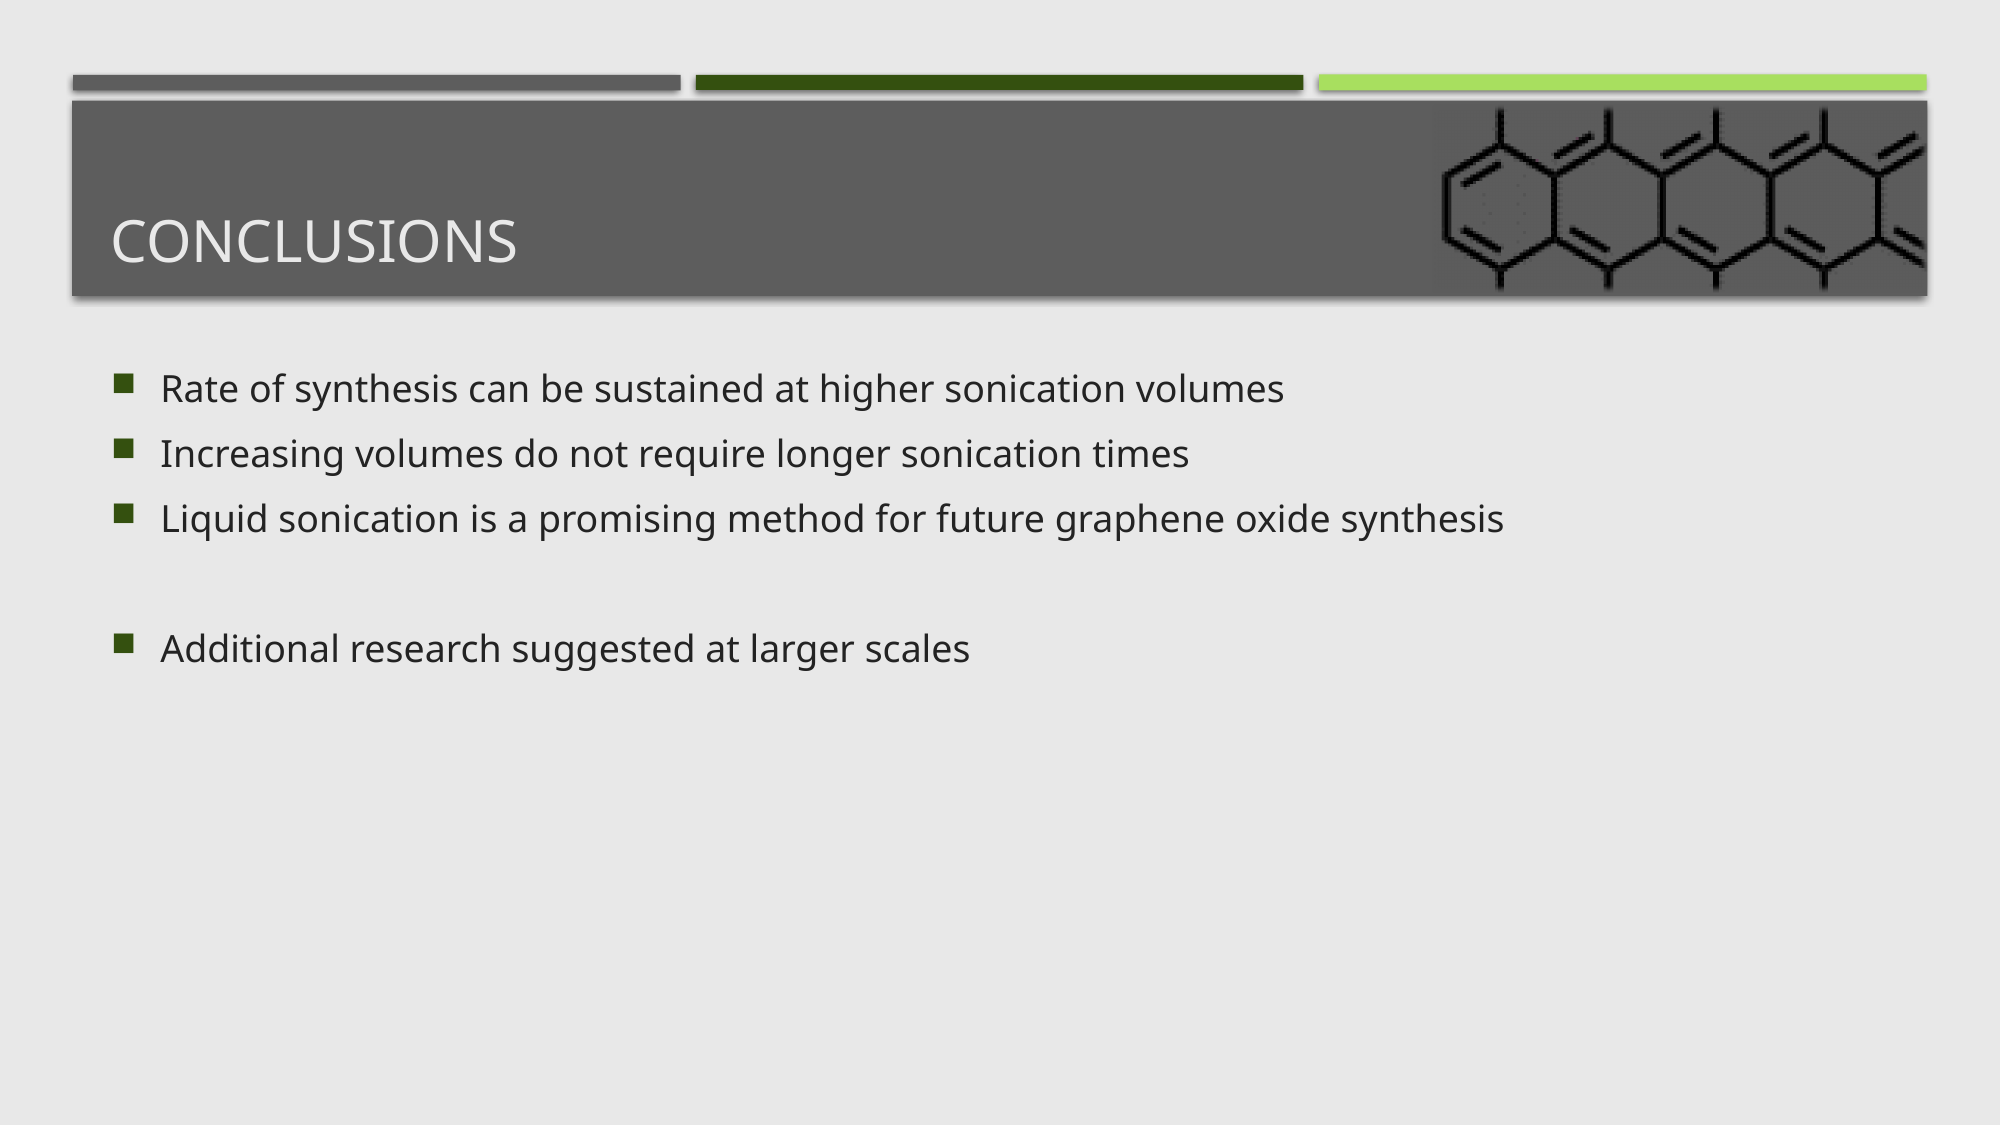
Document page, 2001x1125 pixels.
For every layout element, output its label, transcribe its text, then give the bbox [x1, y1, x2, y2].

title conclusions [95, 115, 1425, 282]
list Rate of synthesis can be sustained at higher sonication volumes Increasing volumes do not require longer sonication times Liquid sonication is a promising method for future graphene oxide synthesis Additional research suggested at larger scales [95, 357, 1905, 962]
picture [1431, 104, 1929, 294]
